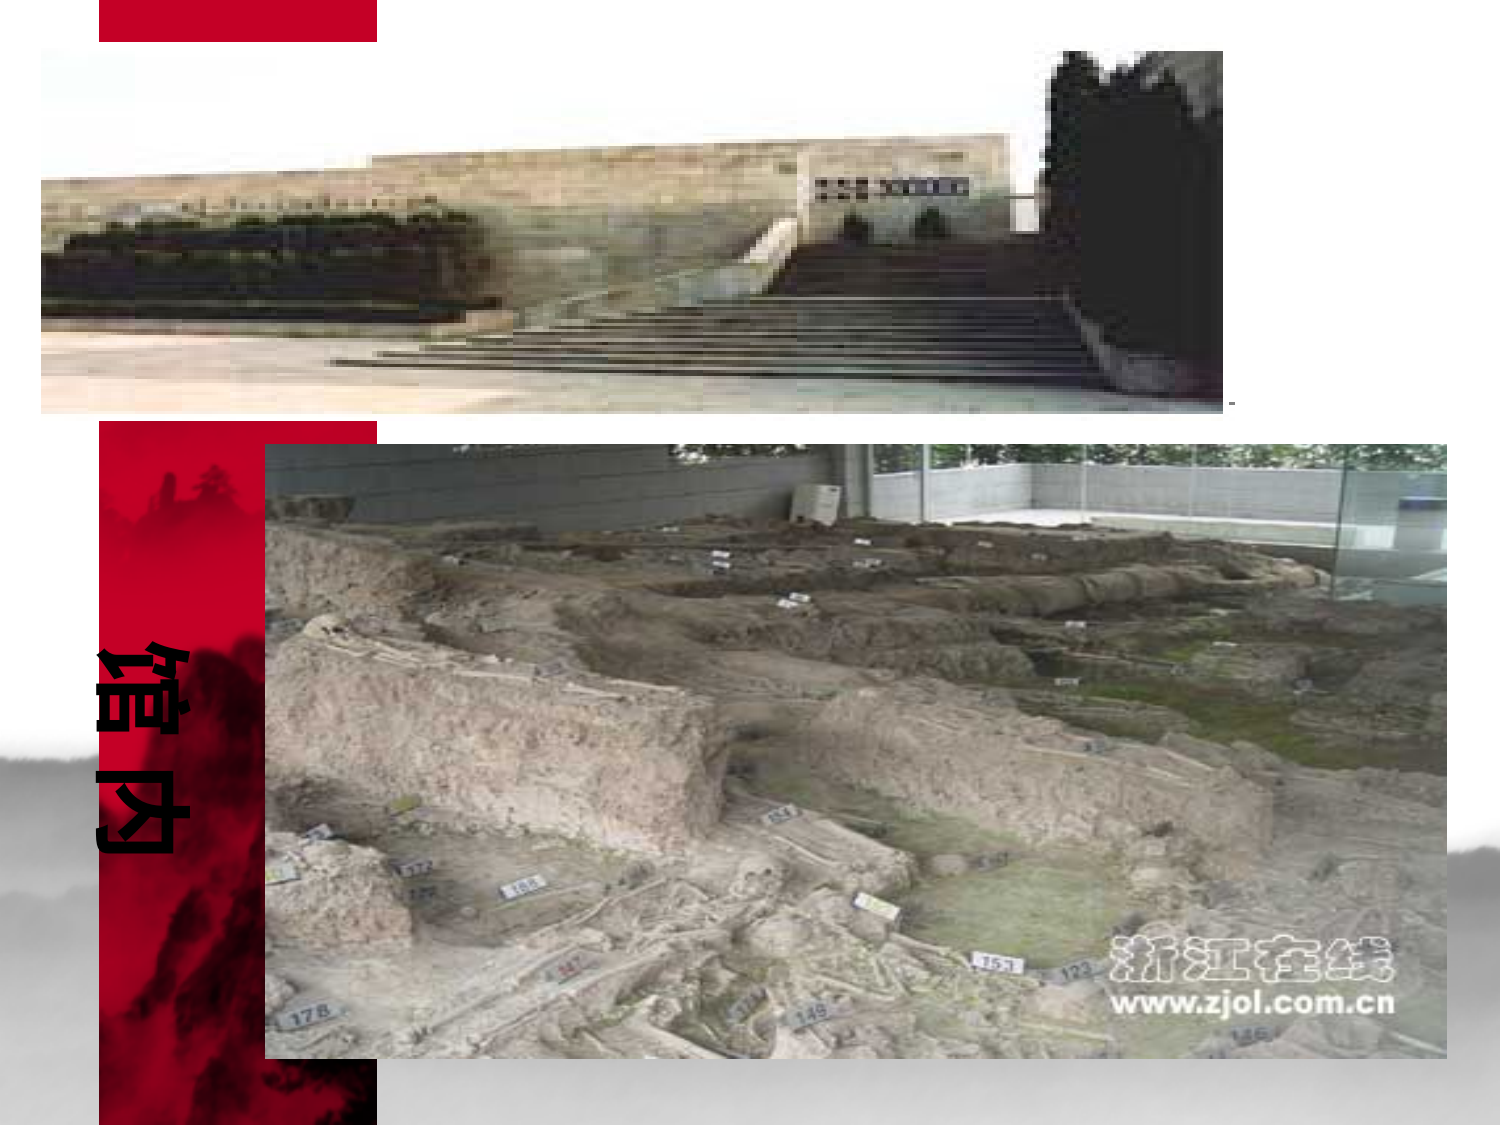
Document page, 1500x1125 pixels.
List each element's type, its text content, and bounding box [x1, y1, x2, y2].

text_box 馆 内 [62, 624, 213, 865]
picture [0, 421, 1500, 1125]
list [41, 42, 1235, 421]
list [265, 444, 1447, 1059]
picture [99, 0, 377, 42]
